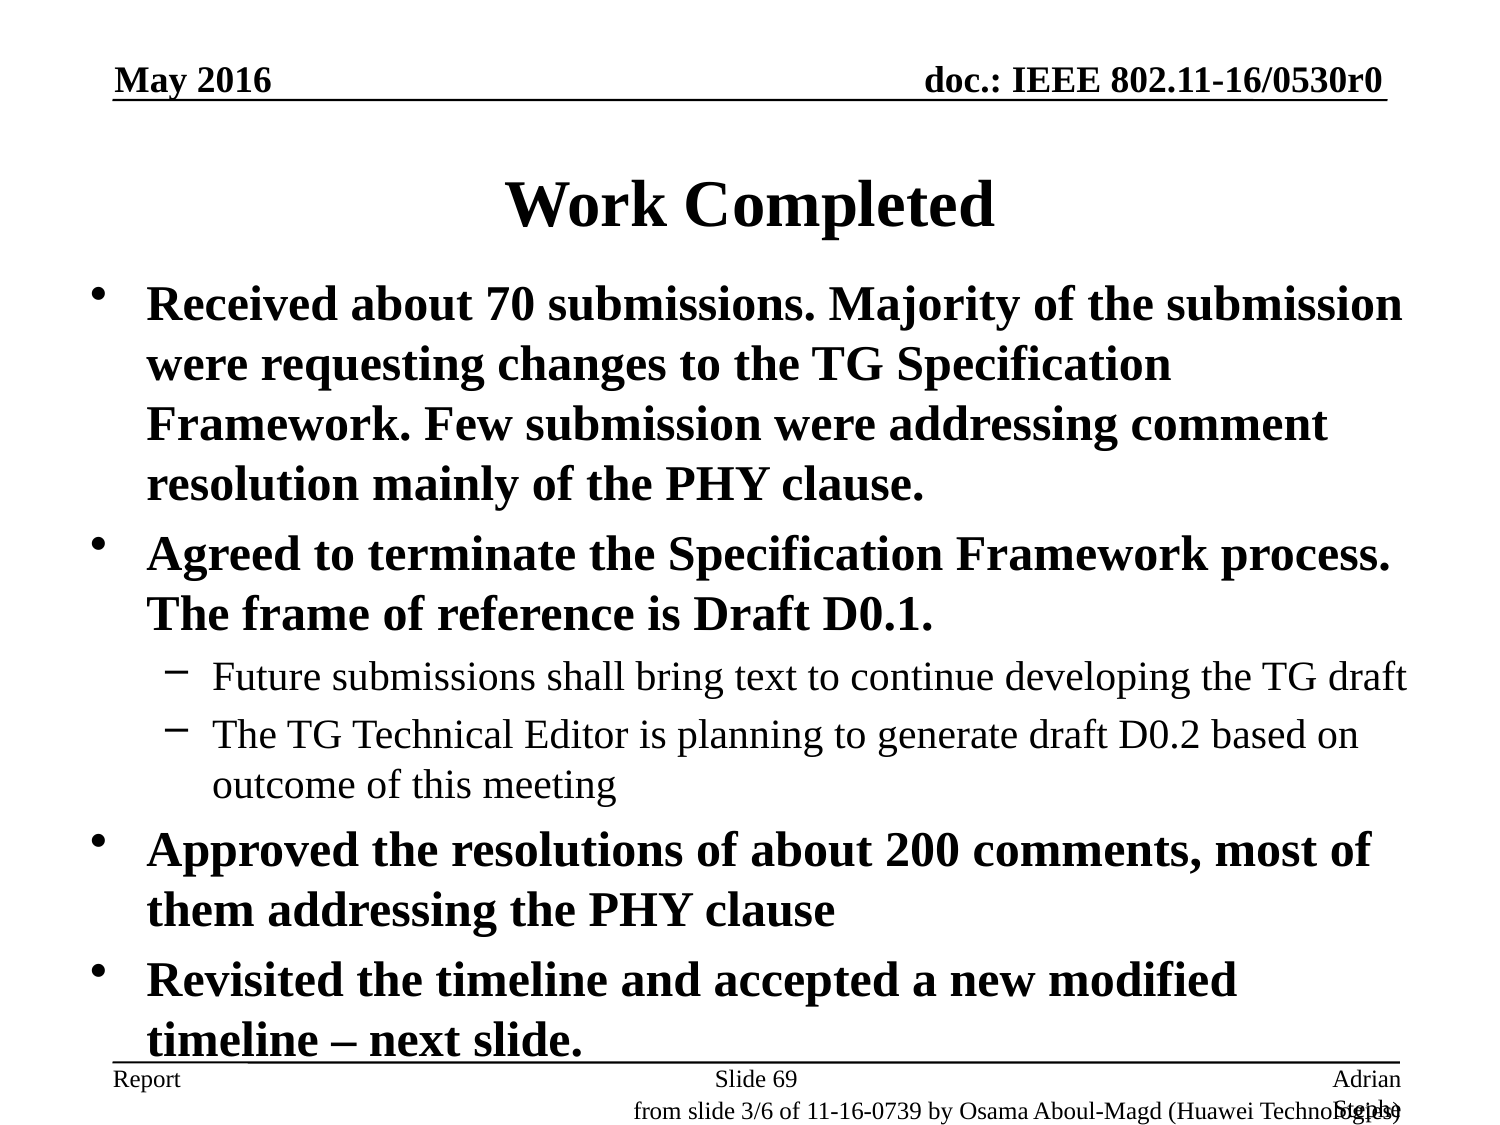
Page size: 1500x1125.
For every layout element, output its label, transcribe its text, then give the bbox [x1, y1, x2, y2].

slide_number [114, 54, 374, 101]
text_box from slide 3/6 of 11-16-0739 by Osama Aboul-Magd (Huawei Technologies) [343, 1087, 1417, 1125]
title Work Completed [112, 112, 1388, 262]
footer Adrian Stephens, Intel Corporation [1324, 1061, 1402, 1087]
slide_number Slide 69 [711, 1061, 801, 1087]
list Received about 70 submissions. Majority of the submission were requesting changes to the TG Specification Framework. Few submission were addressing comment resolution mainly of the PHY clause. Agreed to terminate the Specification Framework process. The frame of reference is Draft D0.1. Future submissions shall bring text to continue developing the TG draft The TG Technical Editor is planning to generate draft D0.2 based on outcome of this meeting Approved the resolutions of about 200 comments, most of them addressing the PHY clause Revisited the timeline and accepted a new modified timeline – next slide. [75, 262, 1438, 938]
